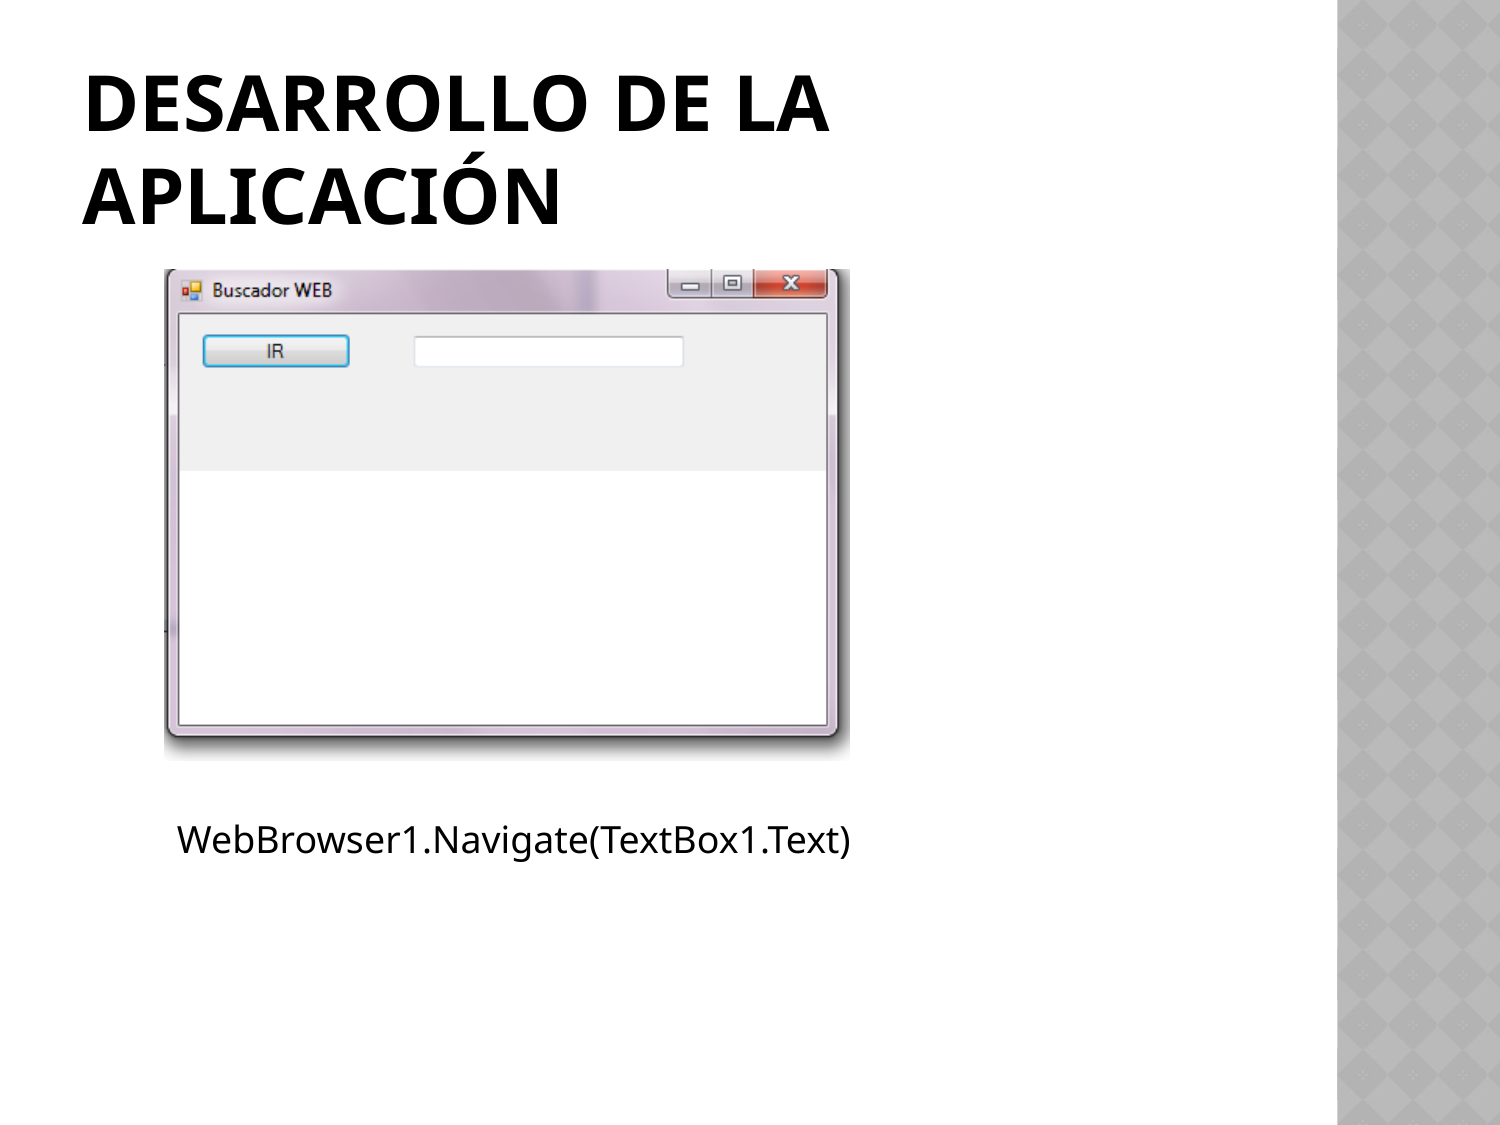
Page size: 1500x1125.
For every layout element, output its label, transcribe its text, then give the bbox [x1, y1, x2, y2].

text_box WebBrowser1.Navigate(TextBox1.Text) [152, 808, 891, 869]
title Desarrollo de la aplicación [75, 52, 1263, 240]
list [163, 269, 851, 761]
